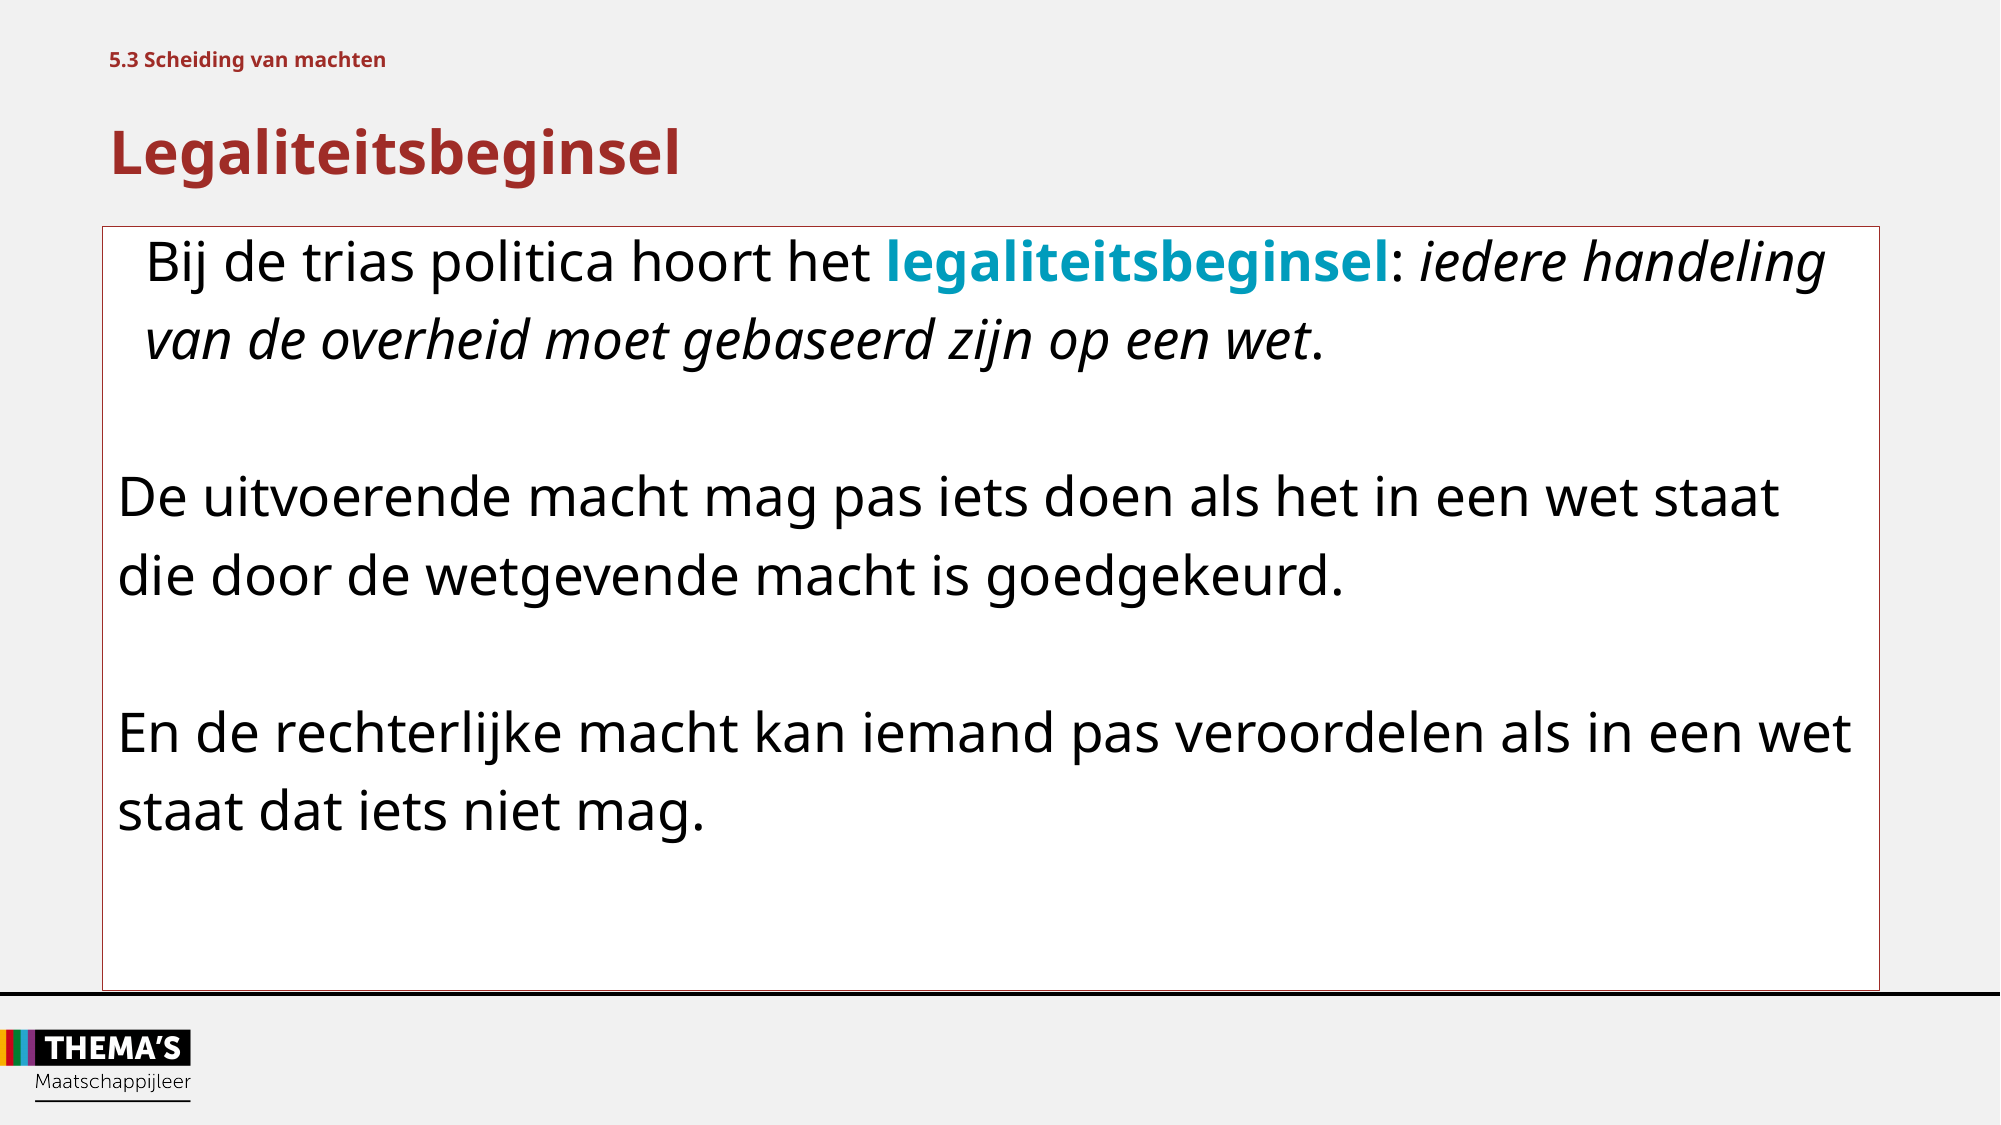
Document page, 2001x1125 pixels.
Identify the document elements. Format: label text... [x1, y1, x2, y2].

list 5.3 Scheiding van machten [94, 33, 941, 88]
picture [0, 993, 203, 1125]
list Bij de trias politica hoort het legaliteitsbeginsel: iedere handeling van de overheid moet gebaseerd zijn op een wet. De uitvoerende macht mag pas iets doen als het in een wet staat die door de wetgevende macht is goedgekeurd. En de rechterlijke macht kan iemand pas veroordelen als in een wet staat dat iets niet mag. [102, 226, 1880, 991]
list Legaliteitsbeginsel [94, 114, 1879, 205]
